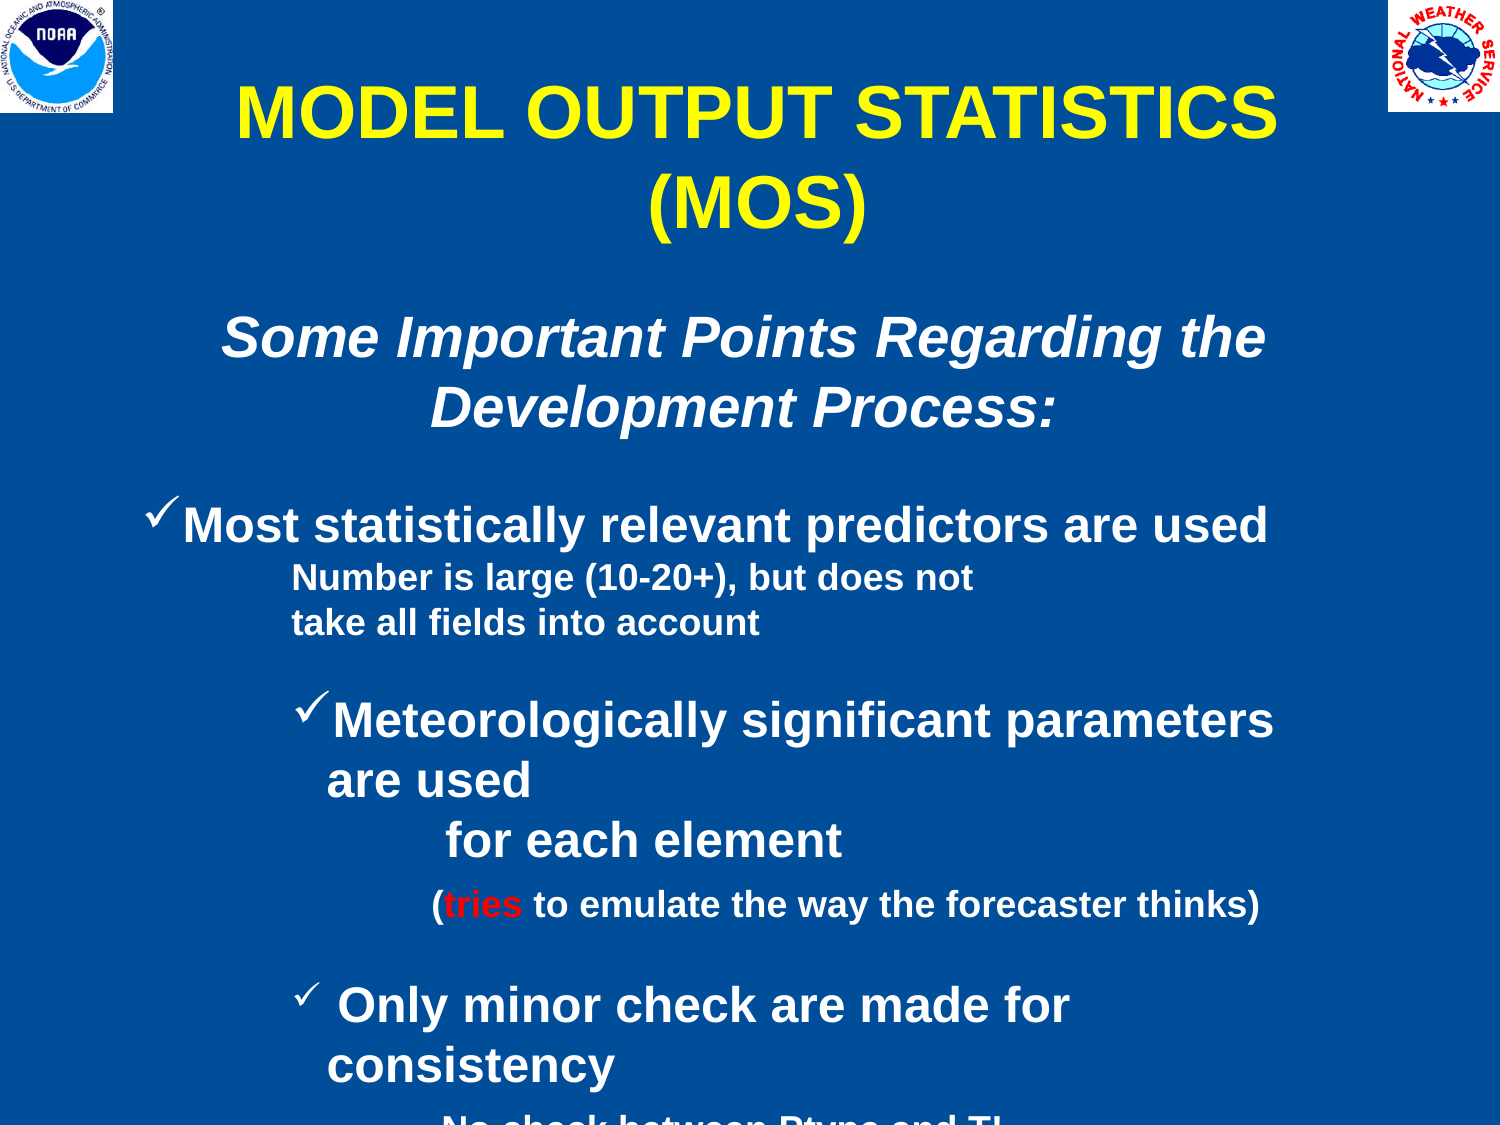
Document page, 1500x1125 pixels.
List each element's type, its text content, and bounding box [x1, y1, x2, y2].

text_box MODEL OUTPUT STATISTICS (MOS) [164, 56, 1352, 251]
text_box Most statistically relevant predictors are used Number is large (10-20+), but does not take all fields into account Meteorologically significant parameters are used for each element (tries to emulate the way the forecaster thinks) Only minor check are made for consistency No check between Ptype and T! [126, 485, 1375, 1125]
picture [1388, 0, 1500, 112]
text_box Some Important Points Regarding the Development Process: [47, 291, 1442, 447]
picture [0, 0, 113, 113]
